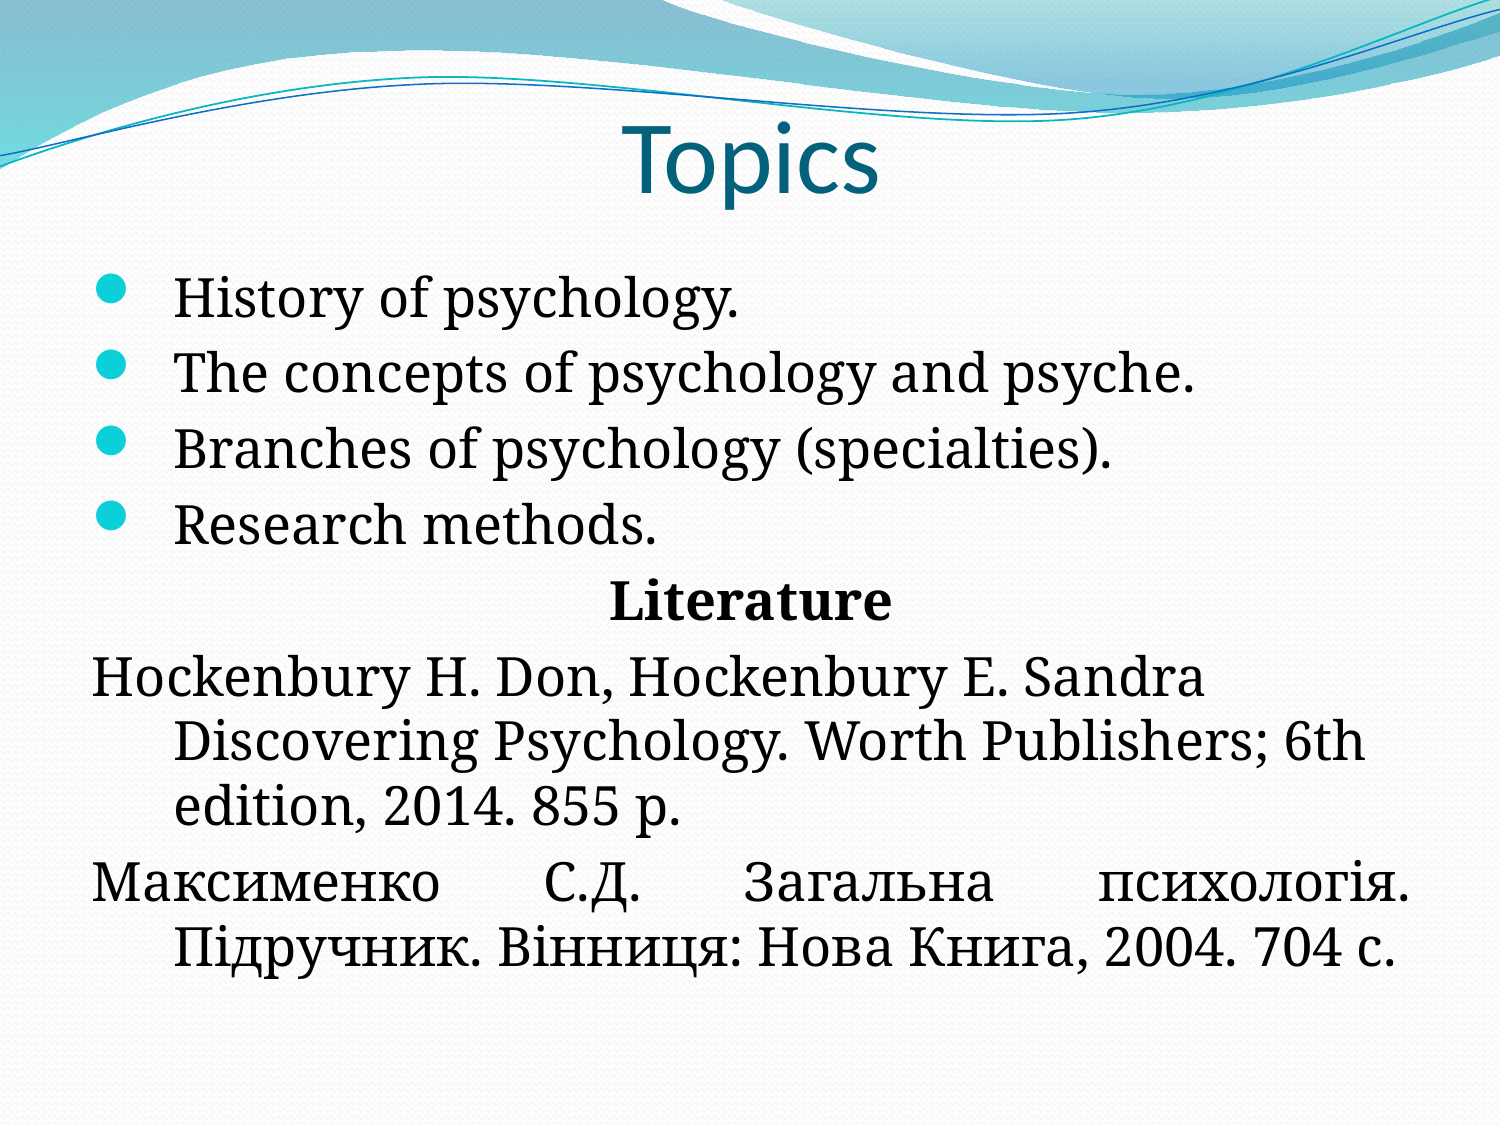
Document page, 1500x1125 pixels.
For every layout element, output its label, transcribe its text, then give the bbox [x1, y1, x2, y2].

title Topics [76, 54, 1428, 243]
list History of psychology. The concepts of psychology and psyche. Branches of psychology (specialties). Research methods. Literature Hockenbury H. Don, Hockenbury E. Sandra Discovering Psychology. Worth Publishers; 6th edition, 2014. 855 p. Максименко С.Д. Загальна психологія. Підручник. Вінниця: Нова Книга, 2004. 704 с. [76, 255, 1428, 976]
